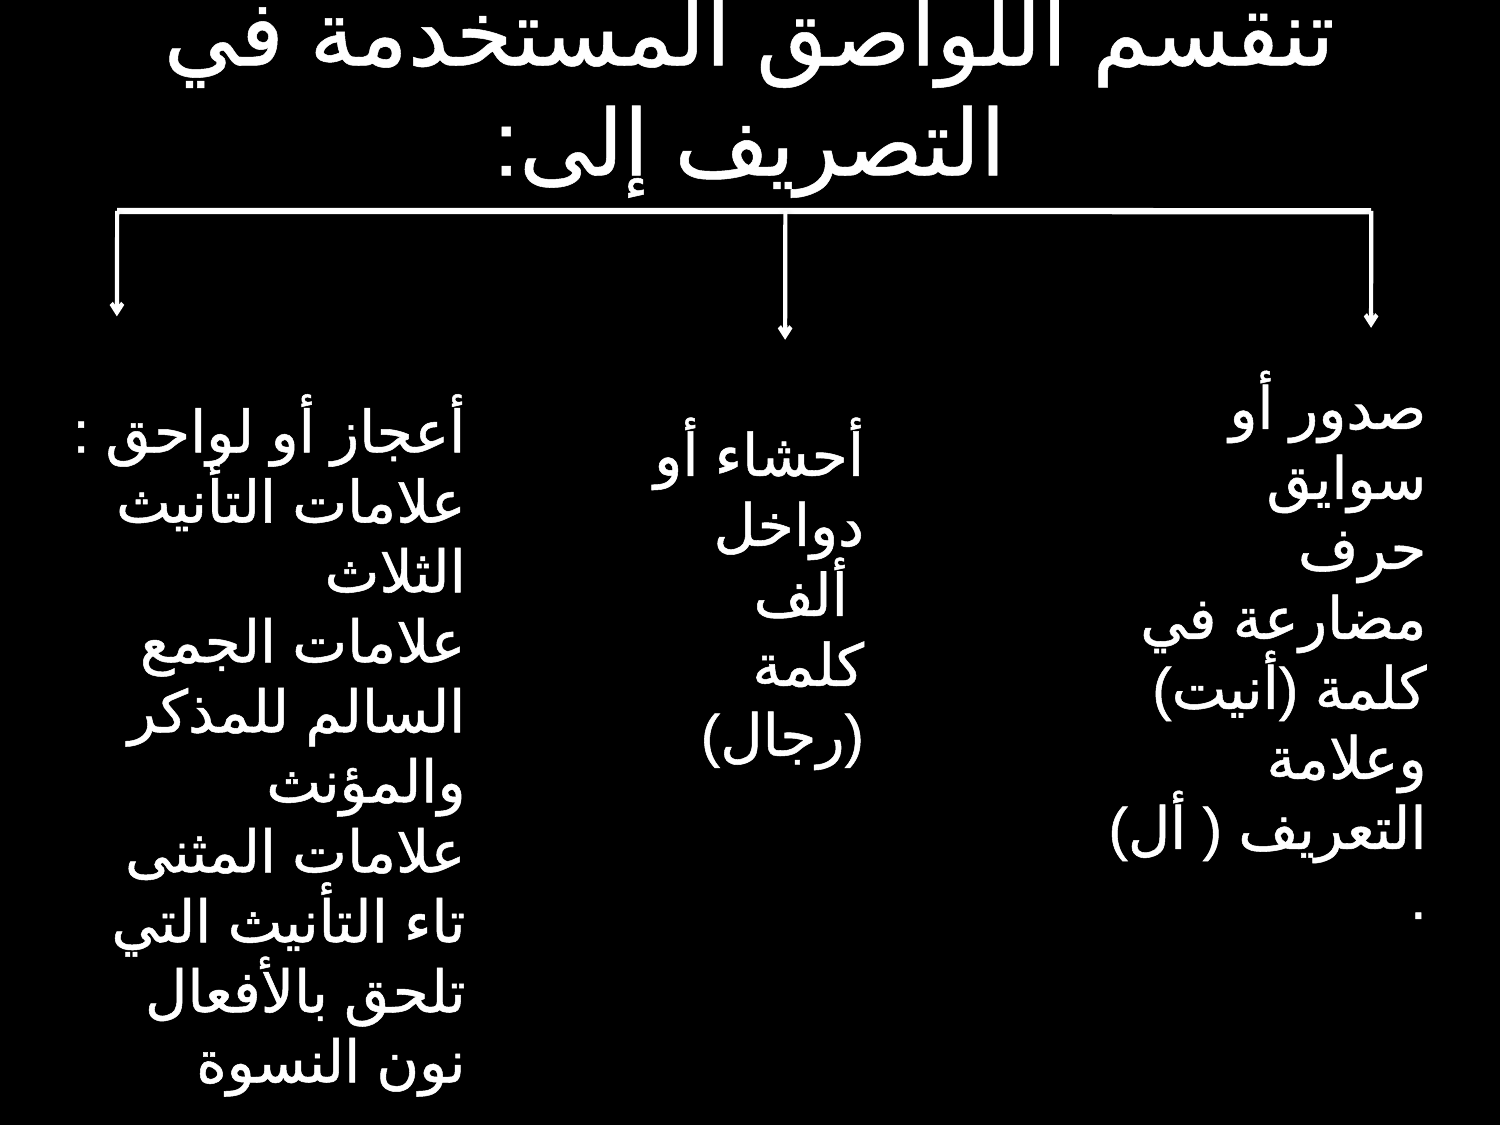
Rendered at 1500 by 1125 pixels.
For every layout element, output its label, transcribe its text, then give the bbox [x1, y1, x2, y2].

text_box أعجاز أو لواحق : علامات التأنيث الثلاث علامات الجمع السالم للمذكر والمؤنث علامات المثنى تاء التأنيث التي تلحق بالأفعال نون النسوة [46, 386, 481, 1125]
title تنقسم اللواصق المستخدمة في التصريف إلى: [75, 45, 1425, 233]
text_box صدور أو سوايق حرف مضارعة في كلمة (أنيت) وعلامة التعريف ( أل) . [1089, 363, 1442, 938]
text_box أحشاء أو دواخل ألف كلمة (رجال) [621, 410, 879, 775]
